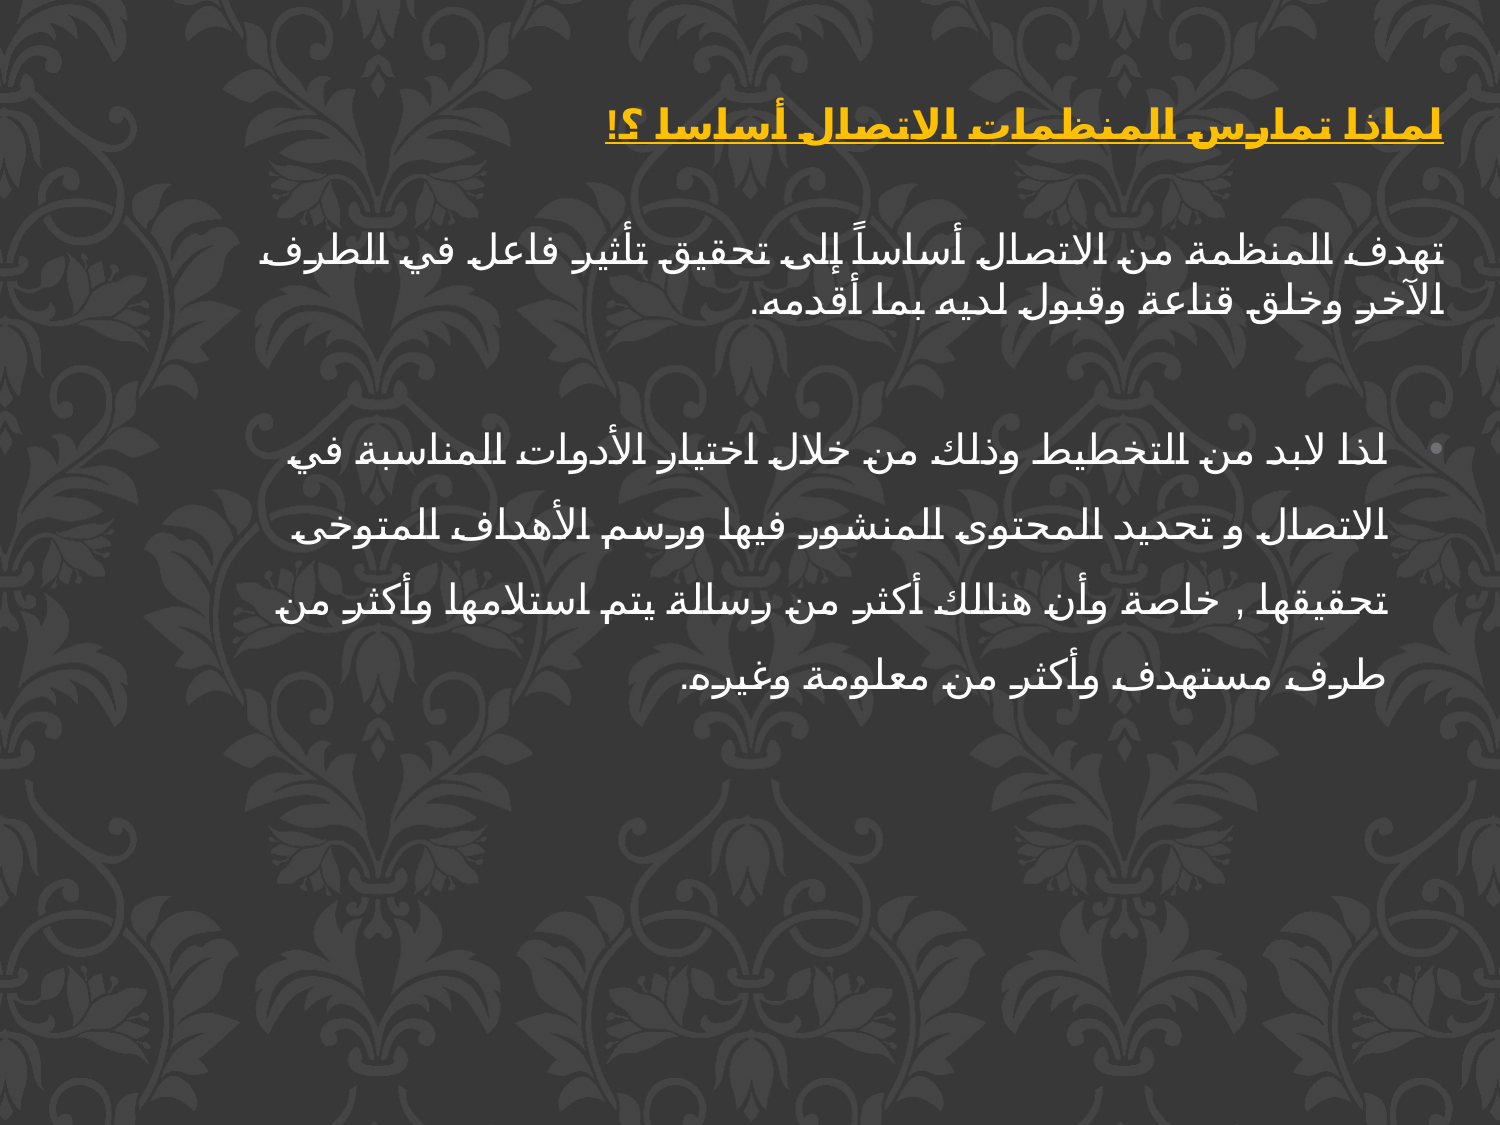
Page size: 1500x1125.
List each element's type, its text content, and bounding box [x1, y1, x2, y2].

list لماذا تمارس المنظمات الاتصال أساسا ؟! تهدف المنظمة من الاتصال أساساً إلى تحقيق تأثير فاعل في الطرف الآخر وخلق قناعة وقبول لديه بما أقدمه. لذا لابد من التخطيط وذلك من خلال اختيار الأدوات المناسبة في الاتصال و تحديد المحتوى المنشور فيها ورسم الأهداف المتوخى تحقيقها , خاصة وأن هنالك أكثر من رسالة يتم استلامها وأكثر من طرف مستهدف وأكثر من معلومة وغيره. [244, 90, 1459, 998]
